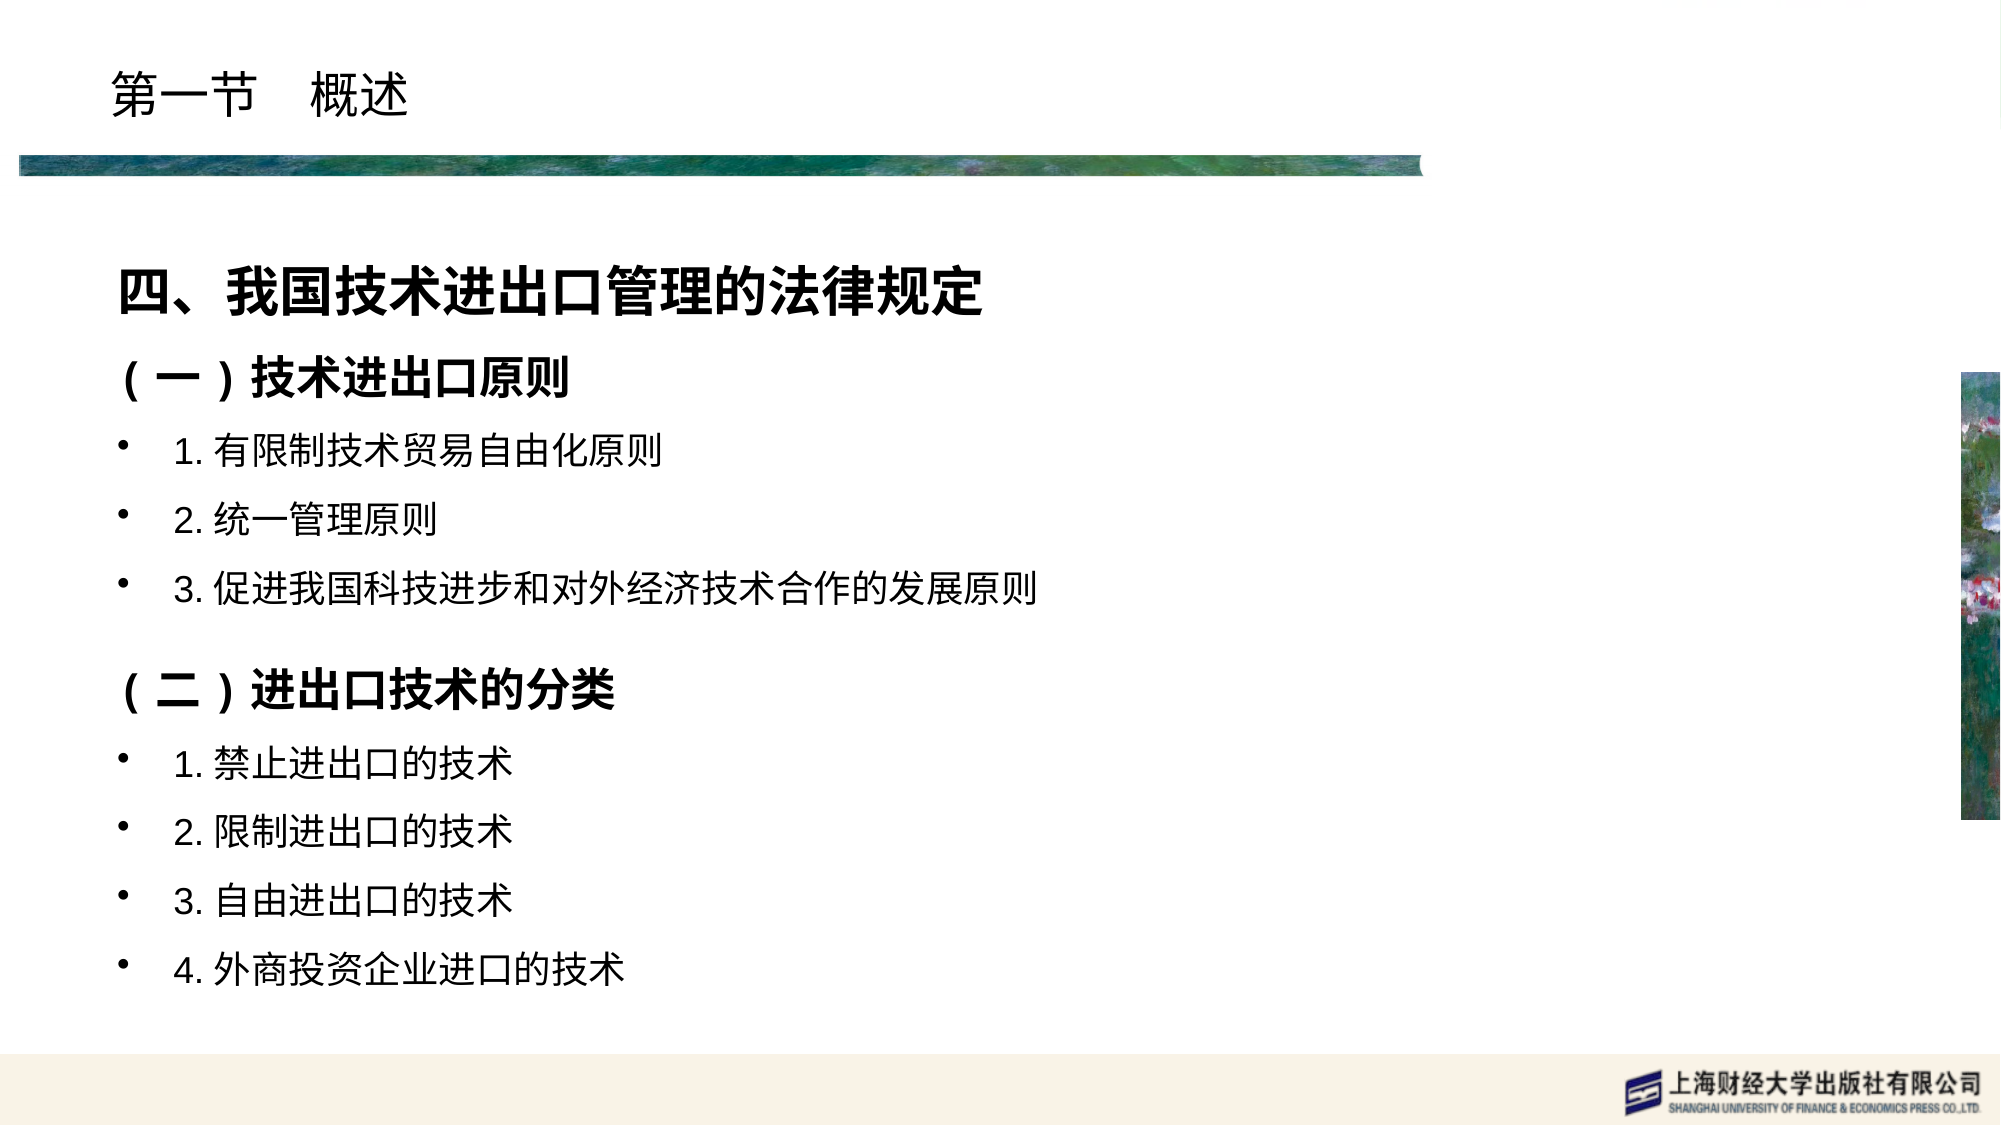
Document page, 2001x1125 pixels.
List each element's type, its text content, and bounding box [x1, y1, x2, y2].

title 第一节 概述 [94, 42, 1451, 146]
picture [0, 0, 2001, 1125]
list 四、我国技术进出口管理的法律规定 (一)技术进出口原则 1.有限制技术贸易自由化原则 2.统一管理原则 3.促进我国科技进步和对外经济技术合作的发展原则 (二)进出口技术的分类 1.禁止进出口的技术 2.限制进出口的技术 3.自由进出口的技术 4.外商投资企业进口的技术 [102, 233, 1898, 1032]
